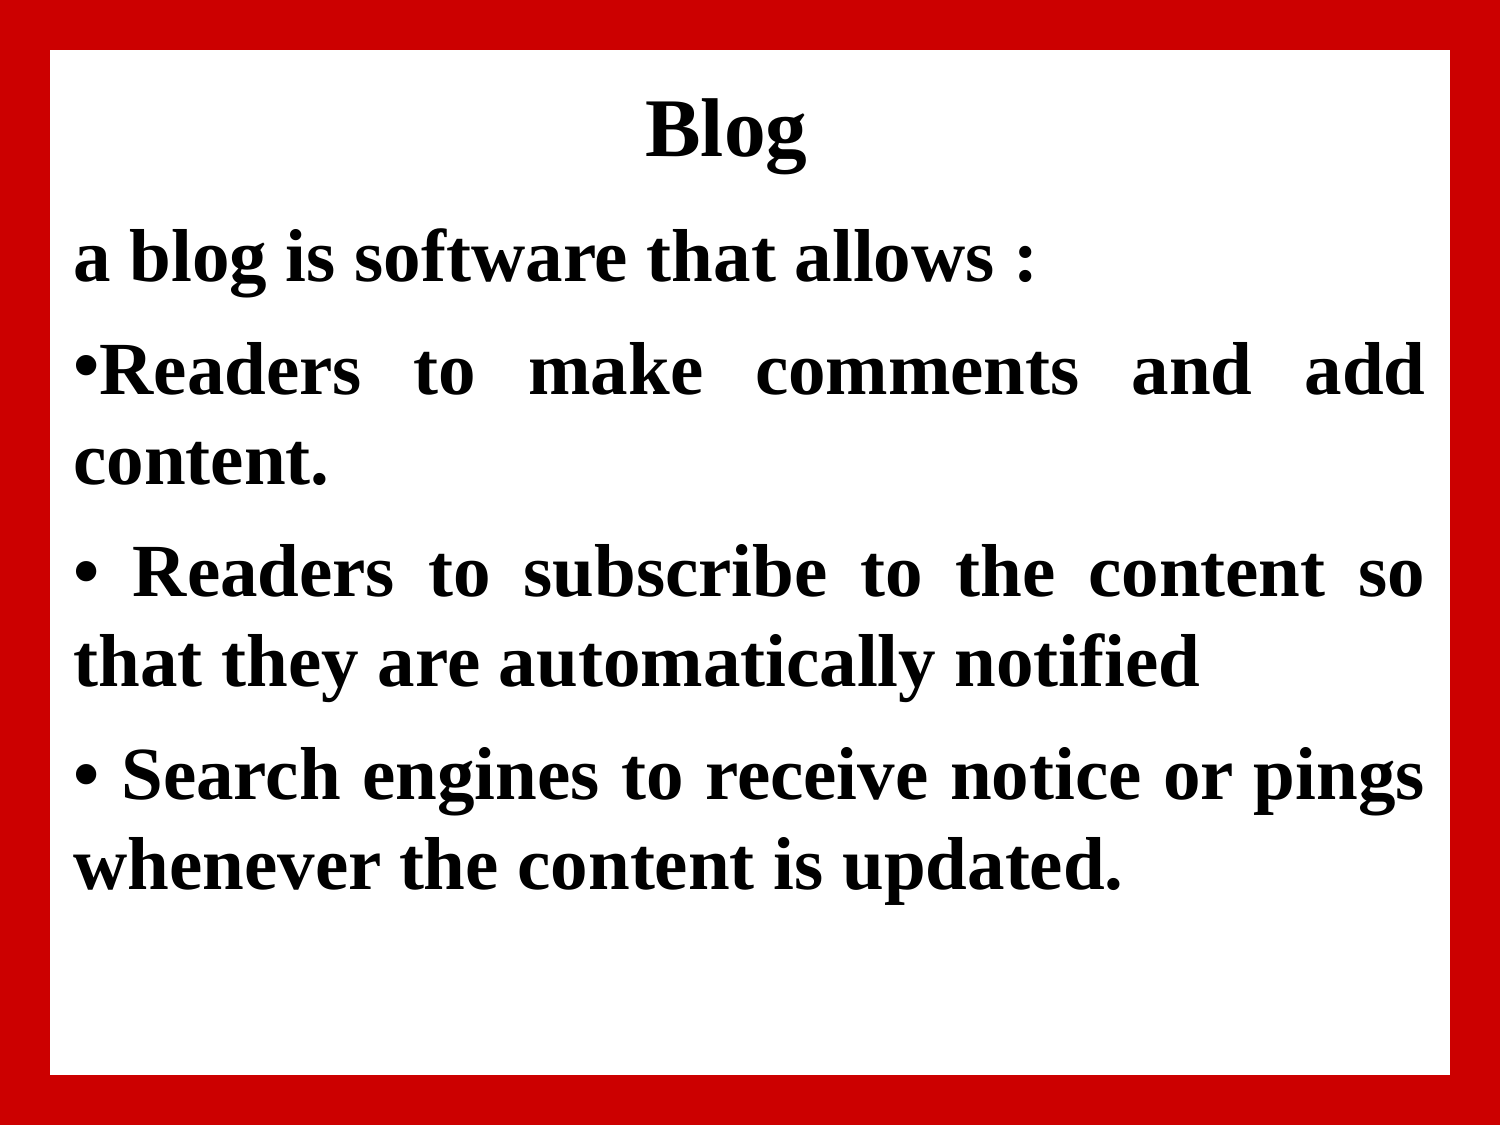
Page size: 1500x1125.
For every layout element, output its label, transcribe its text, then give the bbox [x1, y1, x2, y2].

title Blog [93, 0, 1360, 198]
subtitle a blog is software that allows : Readers to make comments and add content. • Readers to subscribe to the content so that they are automatically notified • Search engines to receive notice or pings whenever the content is updated. [58, 198, 1442, 487]
